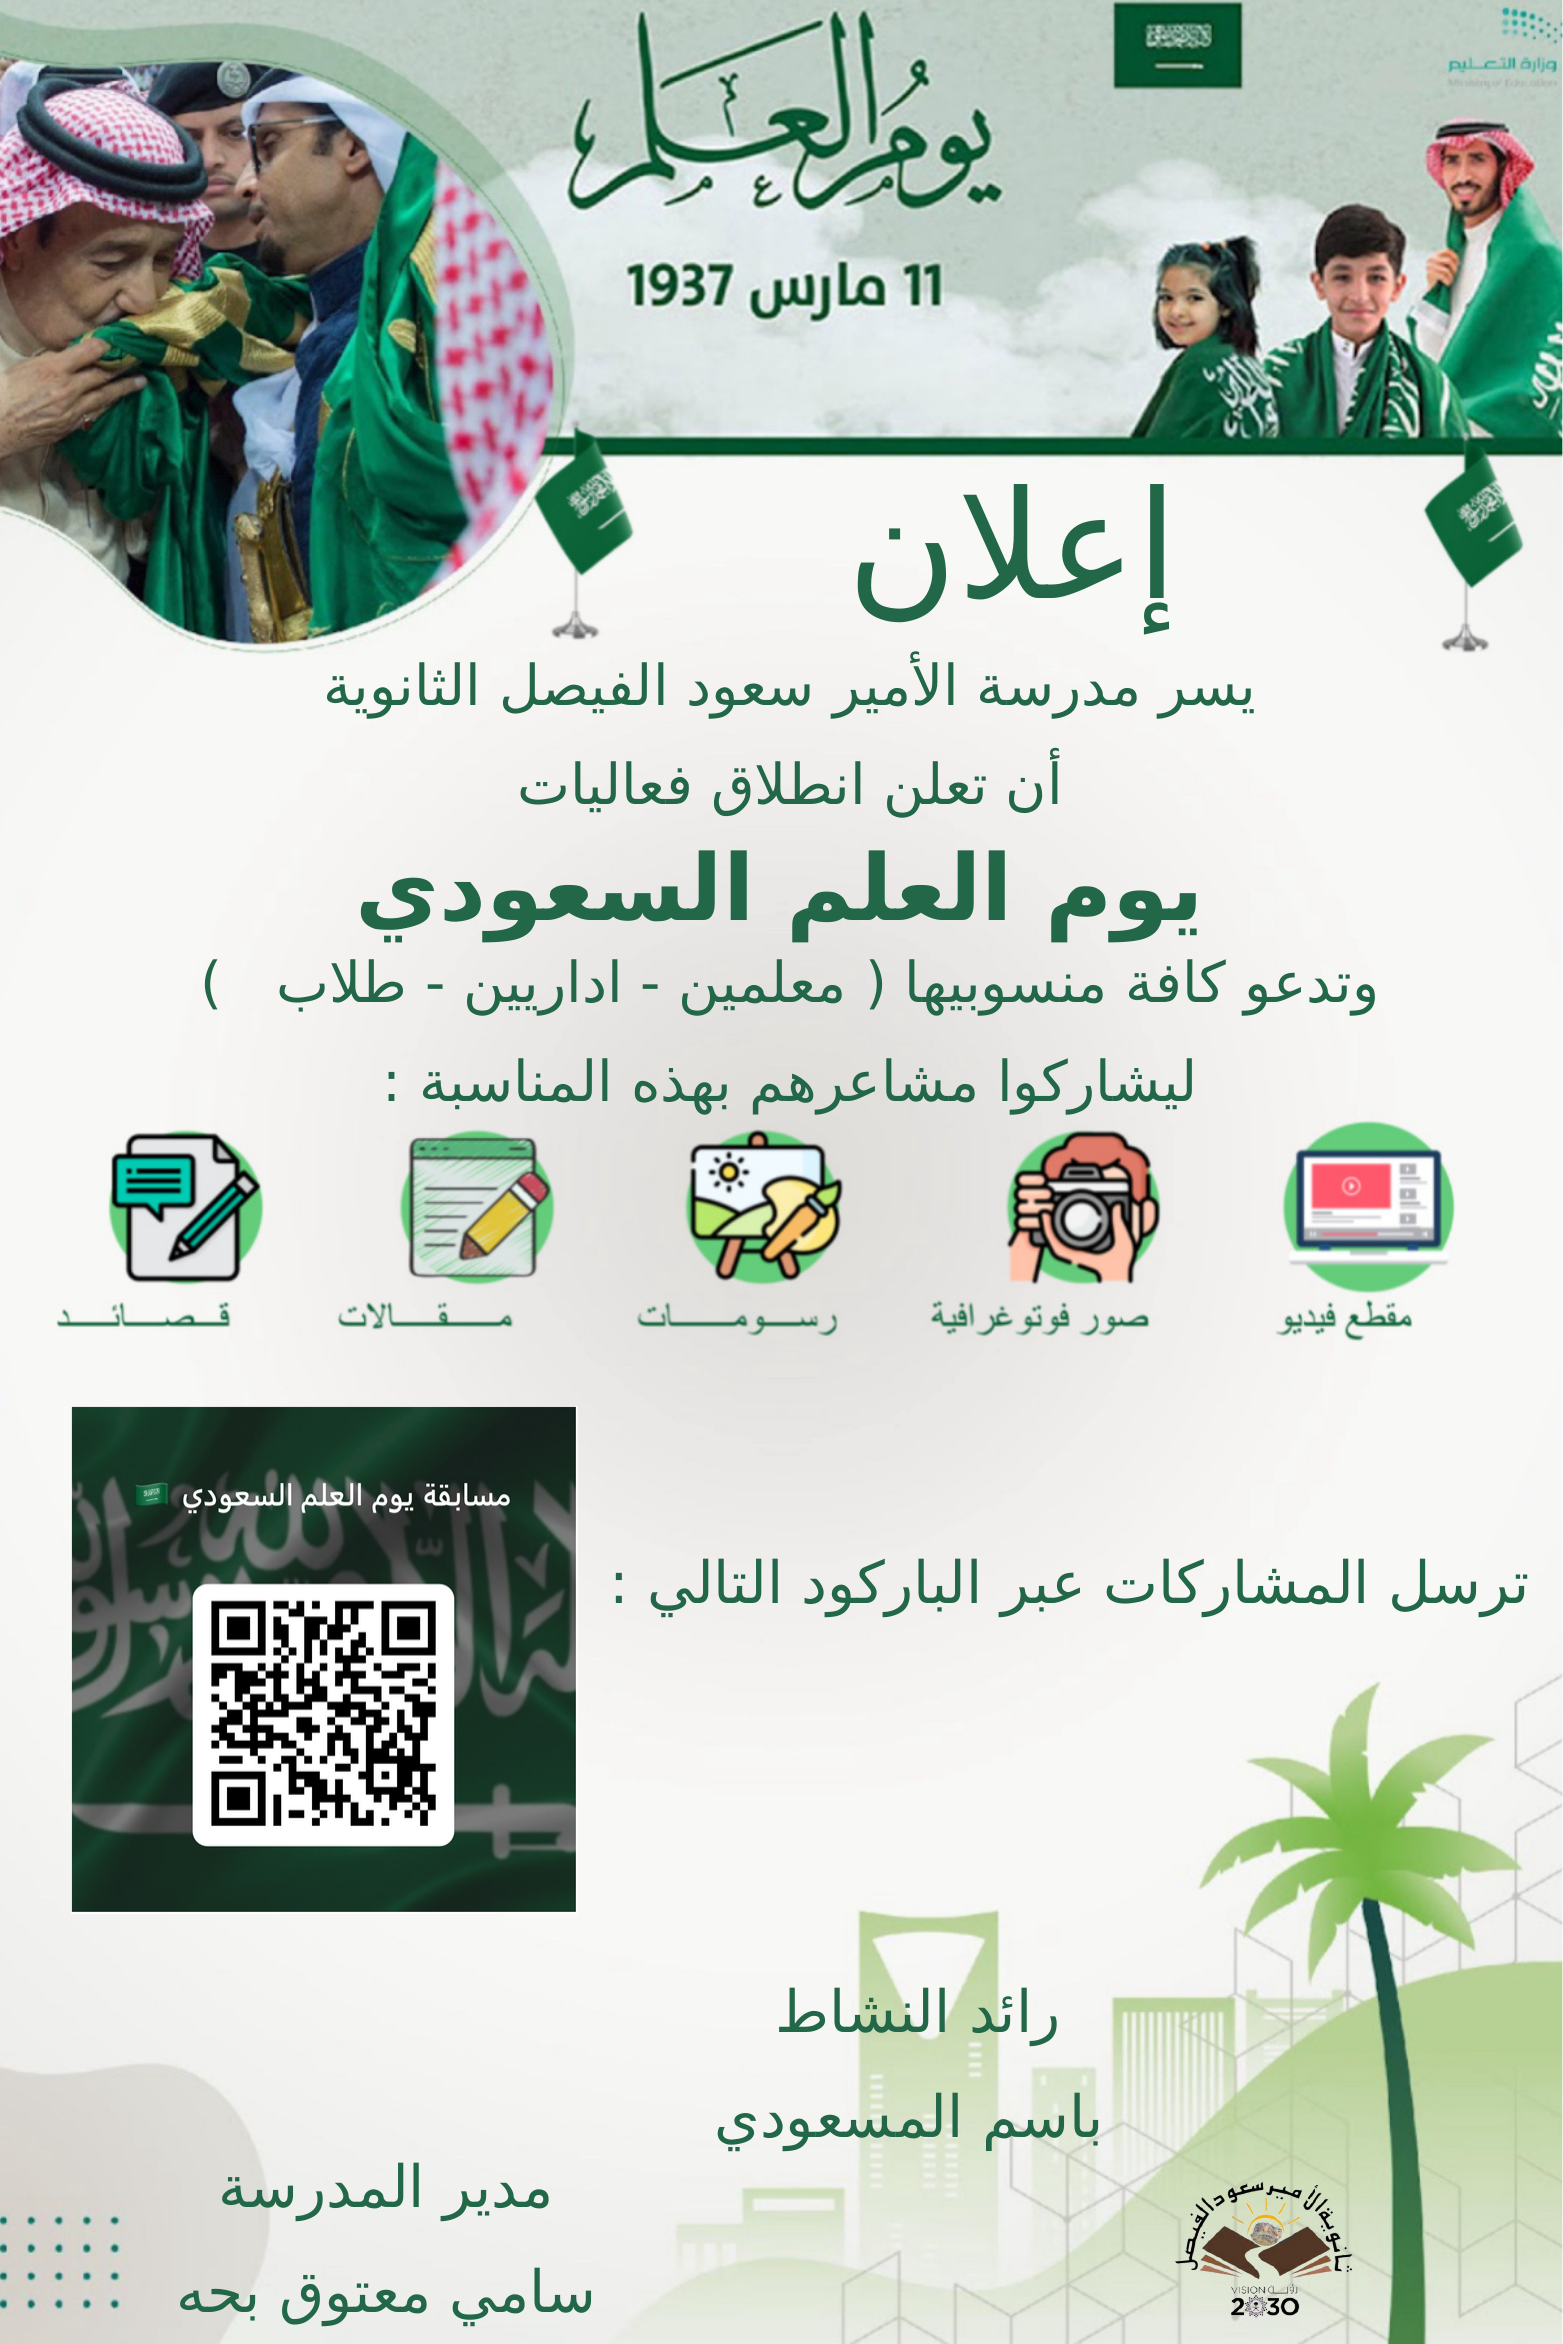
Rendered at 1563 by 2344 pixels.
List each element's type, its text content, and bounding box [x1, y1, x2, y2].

text_box [71, 1406, 578, 1914]
text_box رائد النشاط باسم المسعودي [701, 1939, 1117, 2150]
text_box [1162, 2141, 1367, 2344]
text_box [0, 0, 1563, 618]
text_box يسر مدرسة الأمير سعود الفيصل الثانوية أن تعلن انطلاق فعاليات وتدعو كافة منسوبيها ( معلمين - اداريين - طلاب ) ليشاركوا مشاعرهم بهذه المناسبة : [0, 618, 1563, 1113]
text_box مدير المدرسة سامي معتوق بحه [148, 2113, 606, 2324]
text_box ترسل المشاركات عبر الباركود التالي : [605, 1510, 1535, 1616]
text_box إعلان [702, 358, 1325, 618]
text_box [0, 1113, 1563, 2344]
text_box يوم العلم السعودي [235, 809, 1325, 939]
